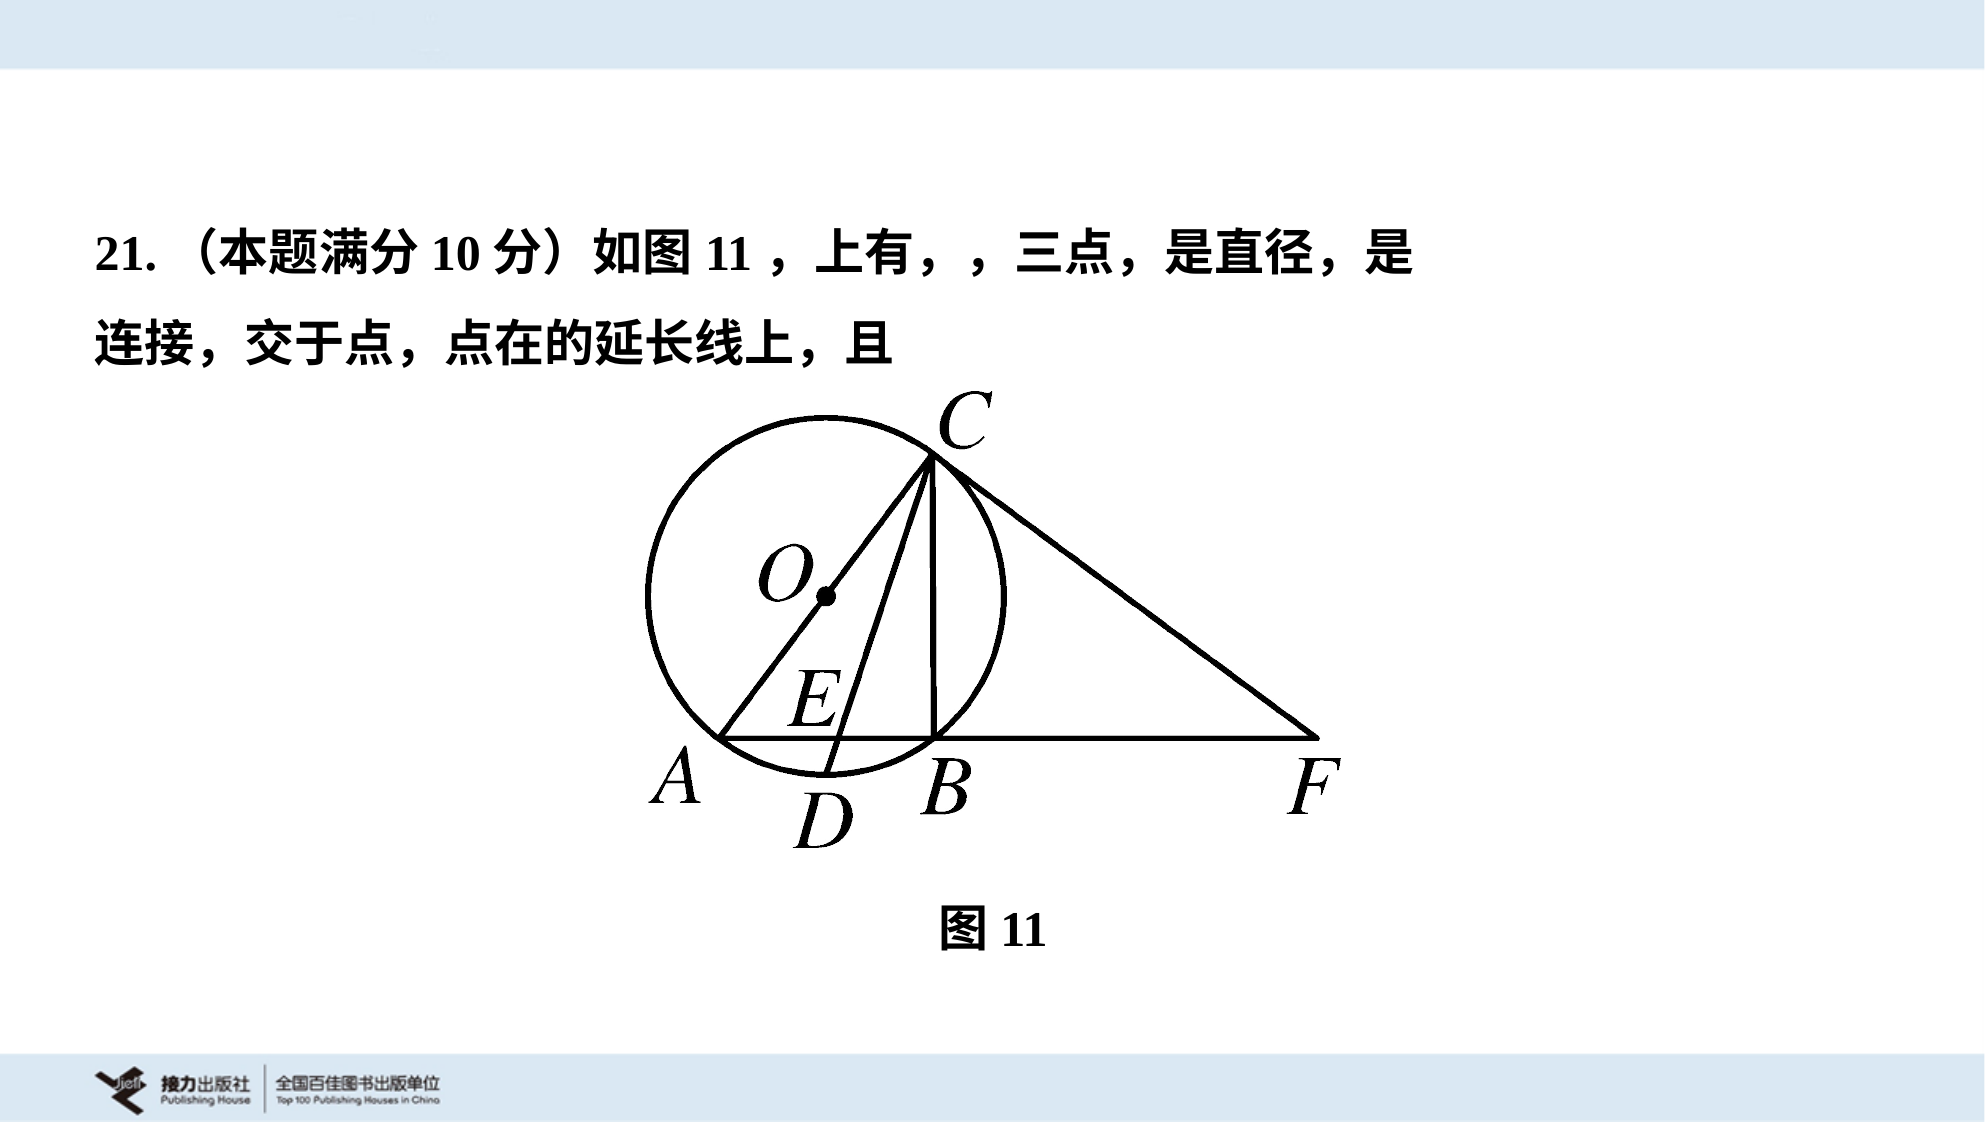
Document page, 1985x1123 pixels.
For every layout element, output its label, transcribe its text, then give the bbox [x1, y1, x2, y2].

picture [0, 0, 1985, 1122]
text_box 图11 [938, 868, 1048, 1016]
